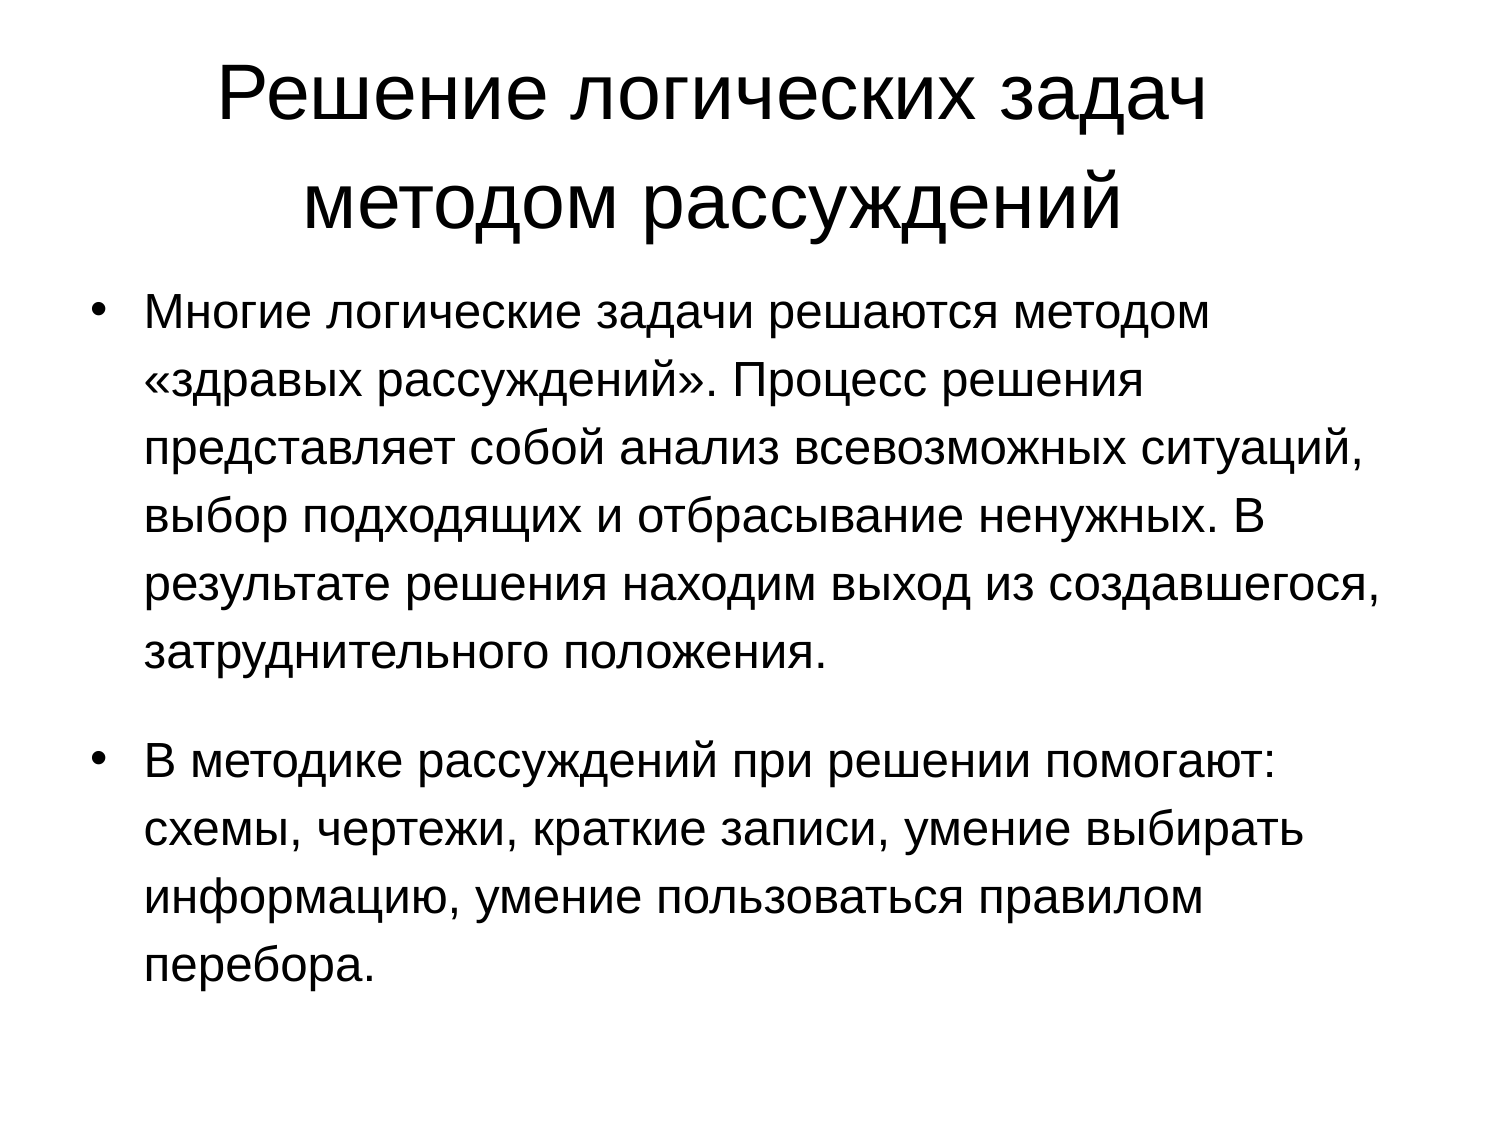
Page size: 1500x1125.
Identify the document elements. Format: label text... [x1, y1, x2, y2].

list Многие логические задачи решаются методом «здравых рассуждений». Процесс решения представляет собой анализ всевозможных ситуаций, выбор подходящих и отбрасывание ненужных. В результате решения находим выход из создавшегося, затруднительного положения. В методике рассуждений при решении помогают: схемы, чертежи, краткие записи, умение выбирать информацию, умение пользоваться правилом перебора. [75, 262, 1425, 1005]
title Решение логических задач методом рассуждений [75, 19, 1353, 262]
